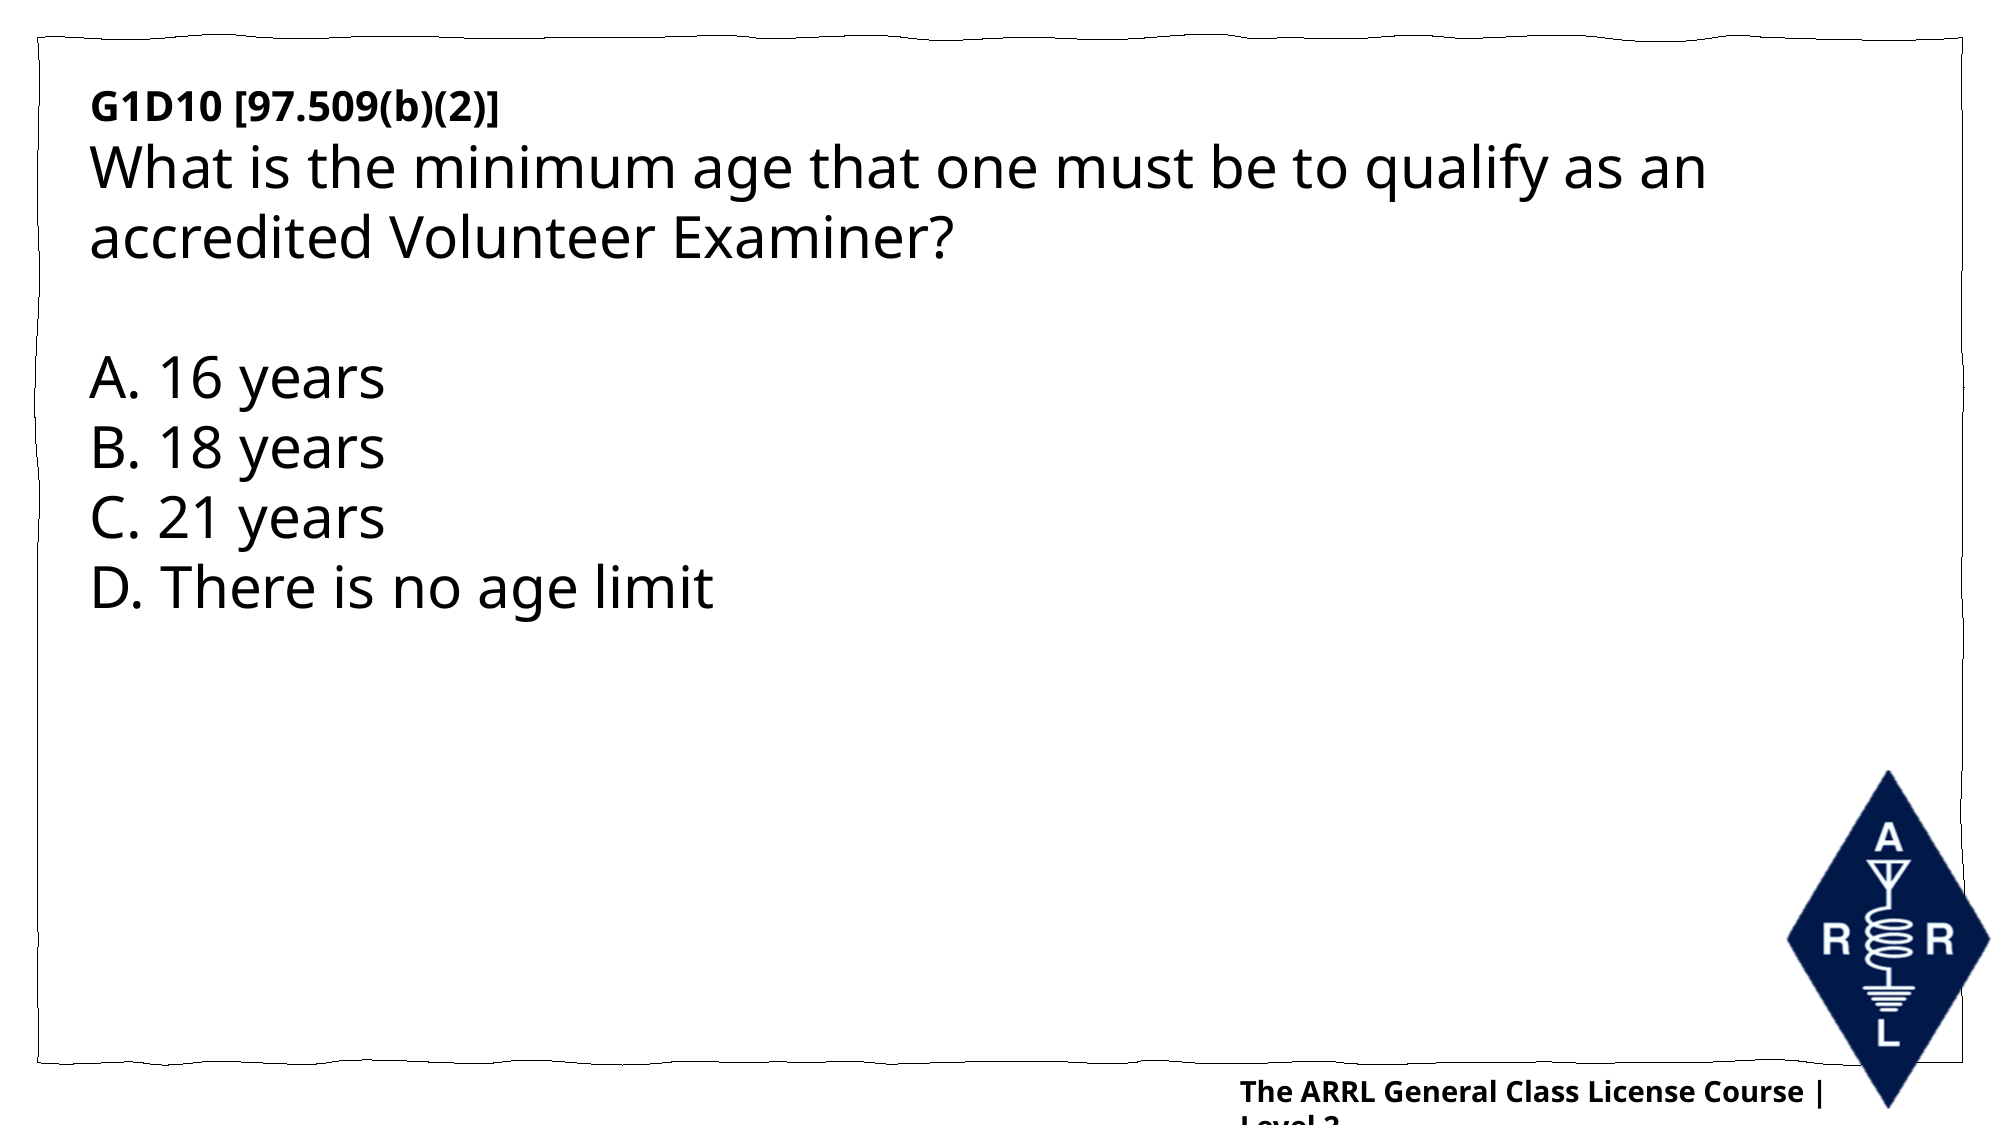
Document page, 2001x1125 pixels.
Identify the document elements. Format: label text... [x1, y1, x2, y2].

picture [1773, 752, 1999, 1125]
text_box G1D10 [97.509(b)(2)] What is the minimum age that one must be to qualify as an accredited Volunteer Examiner? A. 16 years B. 18 years C. 21 years D. There is no age limit [75, 72, 1850, 628]
